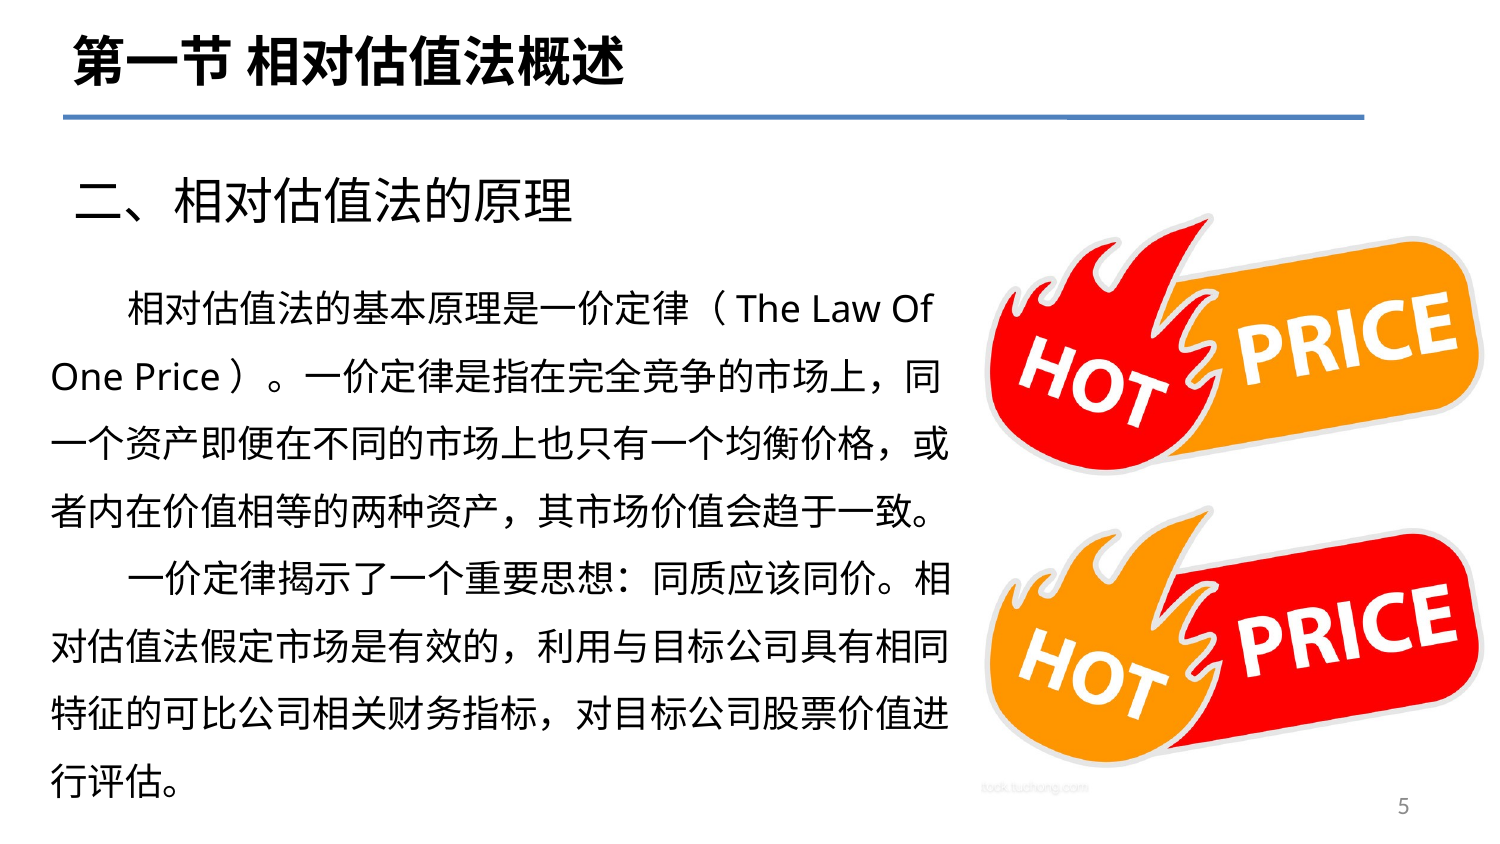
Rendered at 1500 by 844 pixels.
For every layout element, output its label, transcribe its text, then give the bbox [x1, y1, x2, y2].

title 二、相对估值法的原理 [58, 128, 1409, 270]
picture [981, 187, 1500, 798]
list 相对估值法的基本原理是一价定律（The Law Of One Price）。一价定律是指在完全竞争的市场上，同一个资产即便在不同的市场上也只有一个均衡价格，或者内在价值相等的两种资产，其市场价值会趋于一致。 一价定律揭示了一个重要思想：同质应该同价。相对估值法假定市场是有效的，利用与目标公司具有相同特征的可比公司相关财务指标，对目标公司股票价值进行评估。 [35, 255, 973, 680]
text_box 第一节 相对估值法概述 [56, 11, 1407, 107]
slide_number 5 [1074, 806, 1425, 827]
